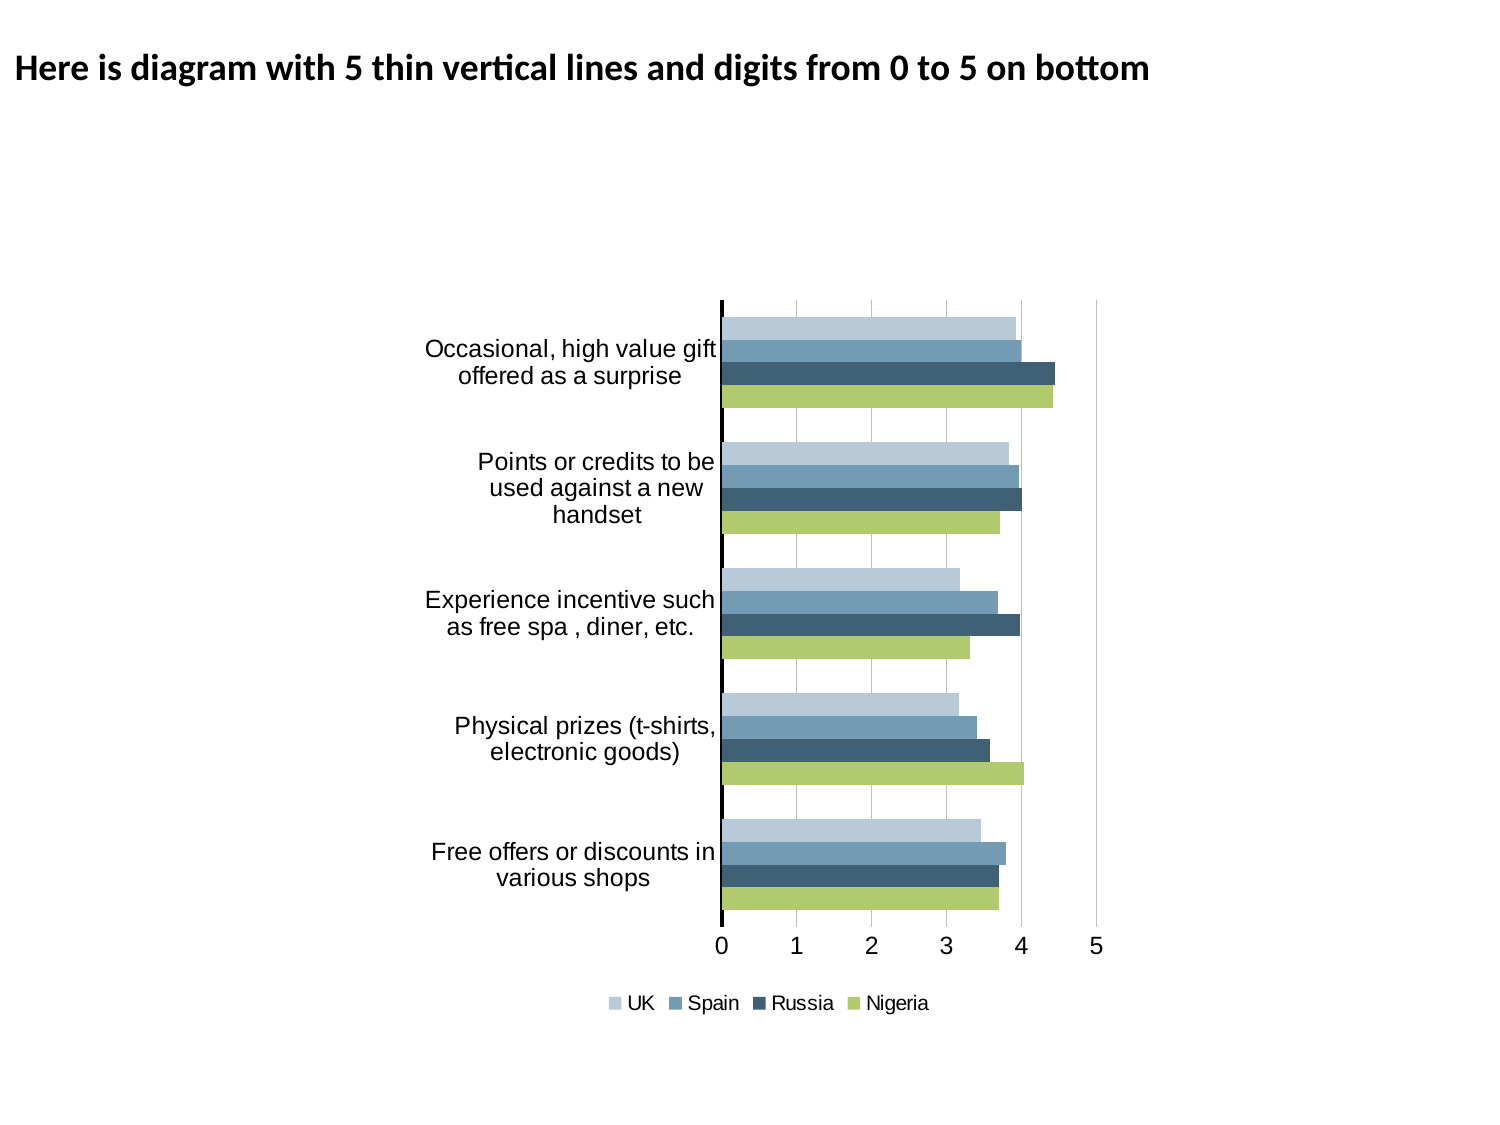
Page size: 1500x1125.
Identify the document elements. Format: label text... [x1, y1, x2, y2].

chart [424, 284, 1111, 1022]
text_box Here is diagram with 5 thin vertical lines and digits from 0 to 5 on bottom [0, 35, 1231, 140]
